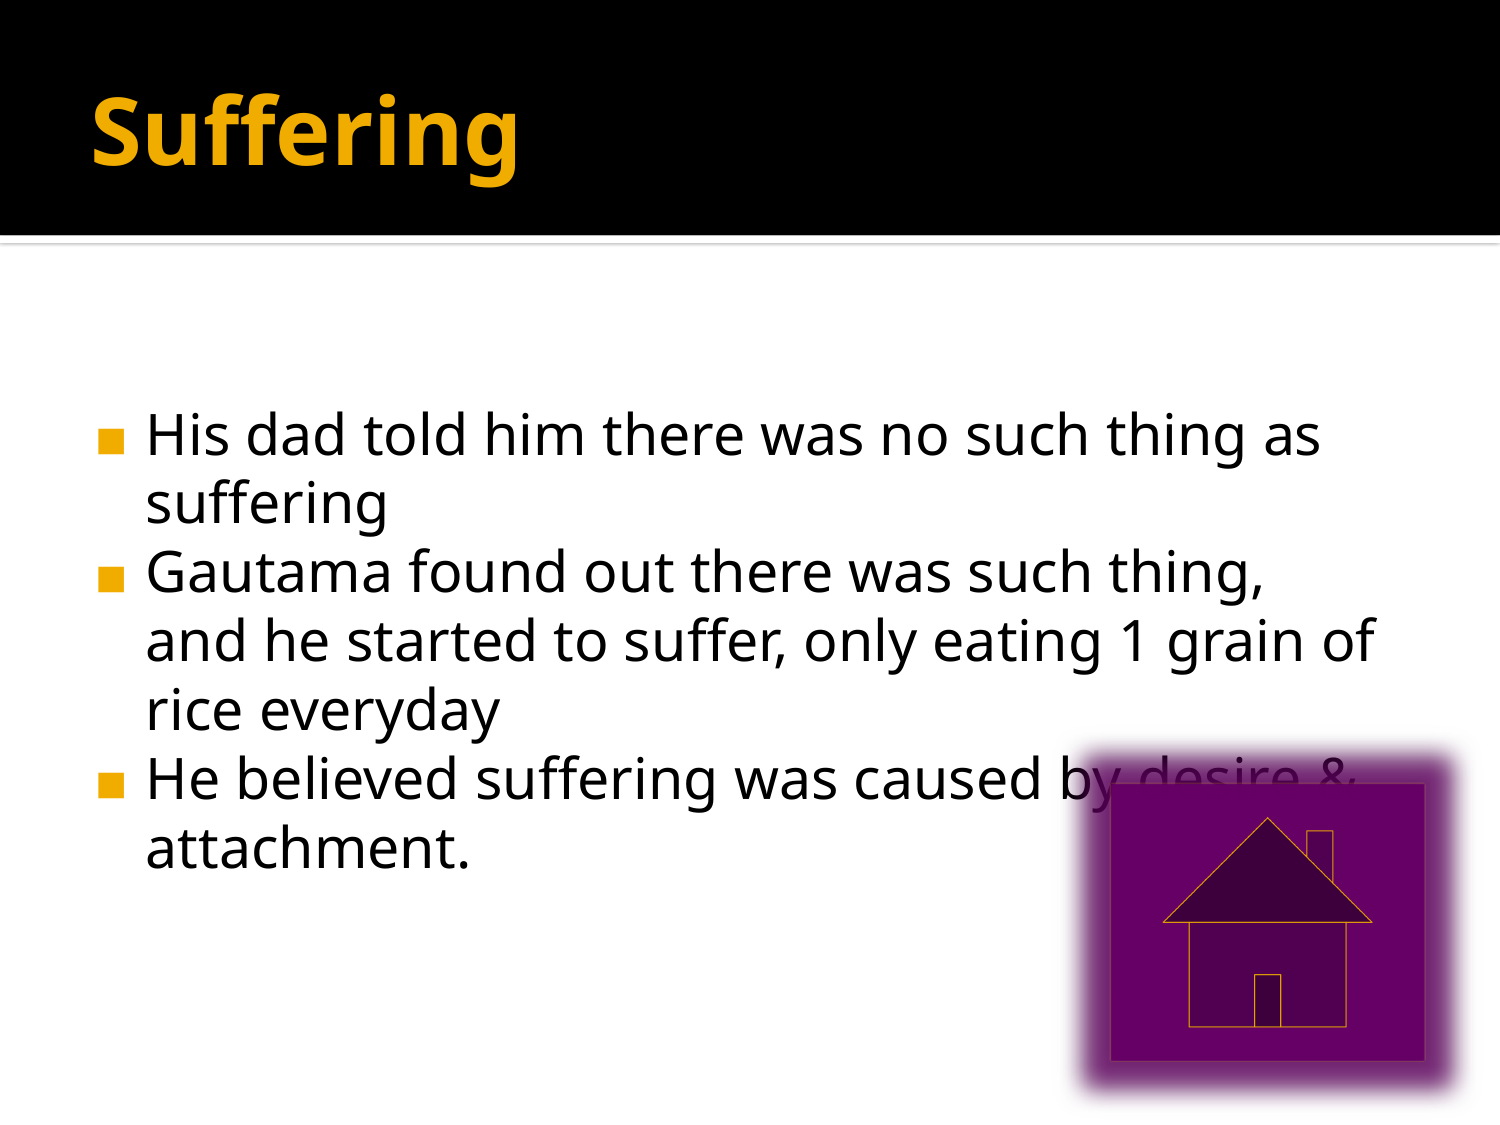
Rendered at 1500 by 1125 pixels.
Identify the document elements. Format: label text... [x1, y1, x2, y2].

list His dad told him there was no such thing as suffering Gautama found out there was such thing, and he started to suffer, only eating 1 grain of rice everyday He believed suffering was caused by desire & attachment. [75, 382, 1399, 958]
text_box [1112, 785, 1423, 1059]
title Suffering [75, 24, 1425, 231]
